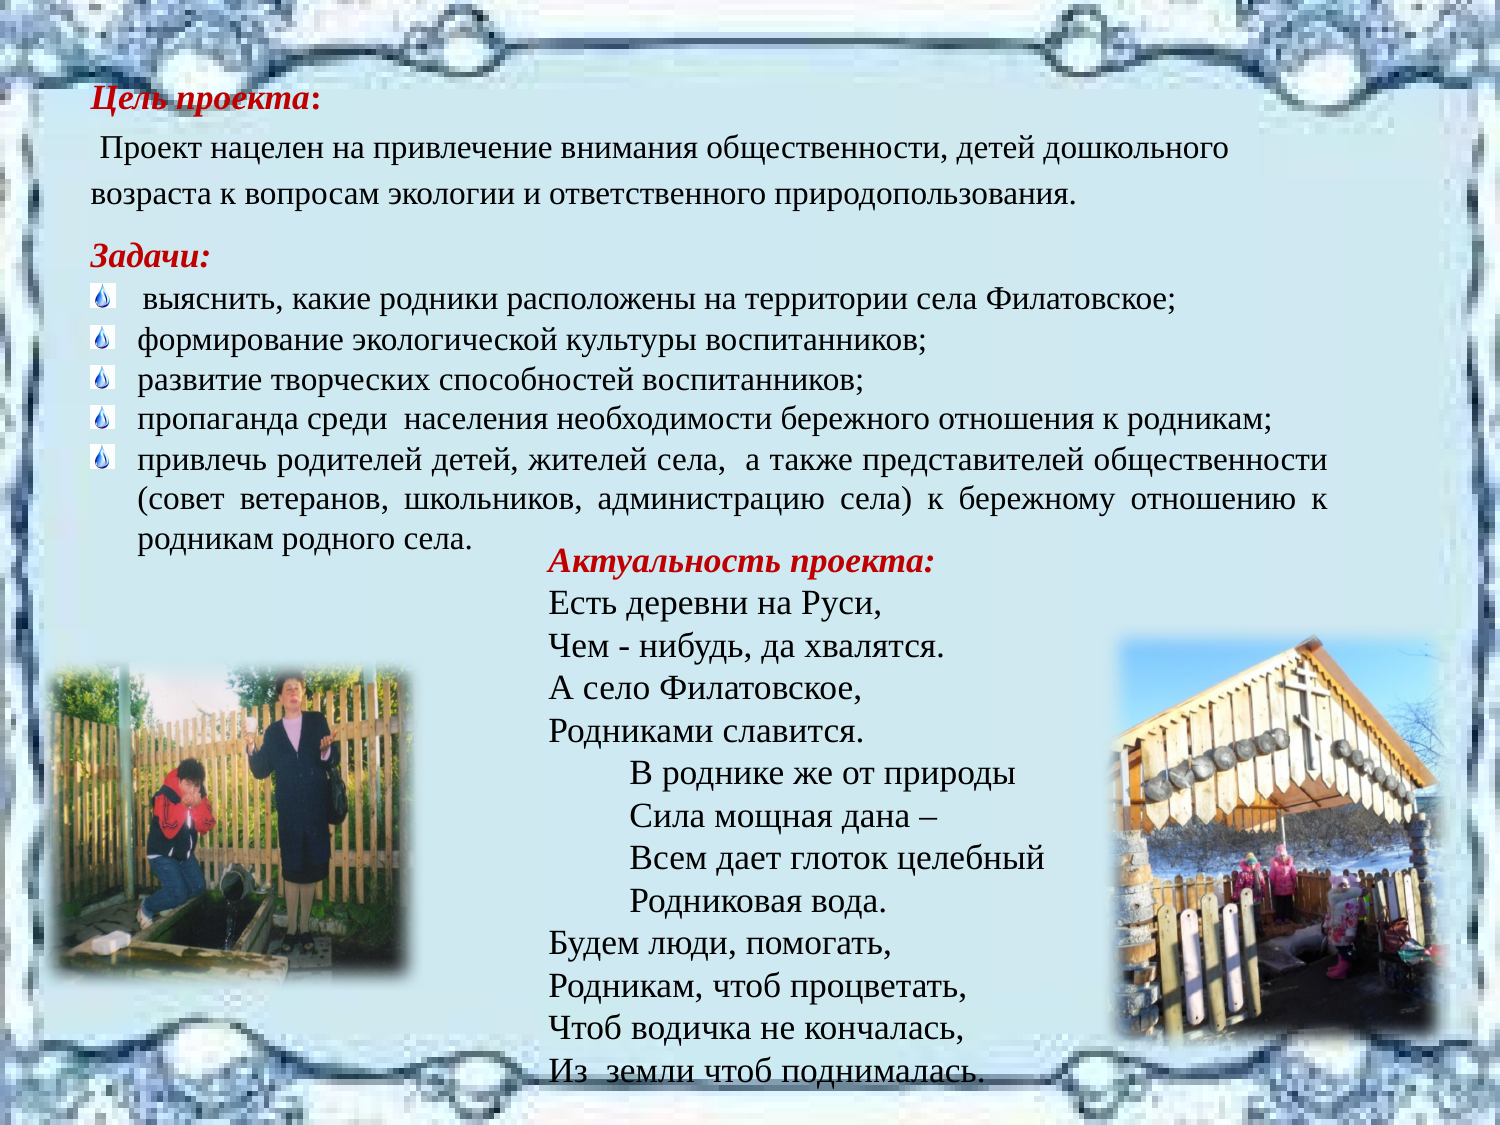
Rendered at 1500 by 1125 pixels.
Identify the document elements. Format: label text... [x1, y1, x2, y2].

picture [90, 405, 115, 429]
picture [90, 365, 115, 389]
text_box Актуальность проекта: Есть деревни на Руси, Чем - нибудь, да хвалятся. А село Филатовское, Родниками славится. В роднике же от природы Сила мощная дана – Всем дает глоток целебный Родниковая вода. Будем люди, помогать, Родникам, чтоб процветать, Чтоб водичка не кончалась, Из земли чтоб поднималась. [533, 529, 1472, 1125]
text_box Цель проекта: Проект нацелен на привлечение внимания общественности, детей дошкольного возраста к вопросам экологии и ответственного природопользования. Задачи: выяснить, какие родники расположены на территории села Филатовское; формирование экологической культуры воспитанников; развитие творческих способностей воспитанников; пропаганда среди населения необходимости бережного отношения к родникам; привлечь родителей детей, жителей села, а также представителей общественности (совет ветеранов, школьников, администрацию села) к бережному отношению к родникам родного села. [75, 66, 1345, 692]
picture [90, 283, 116, 308]
picture [0, 0, 1500, 1125]
picture [90, 325, 115, 349]
picture [90, 444, 115, 469]
